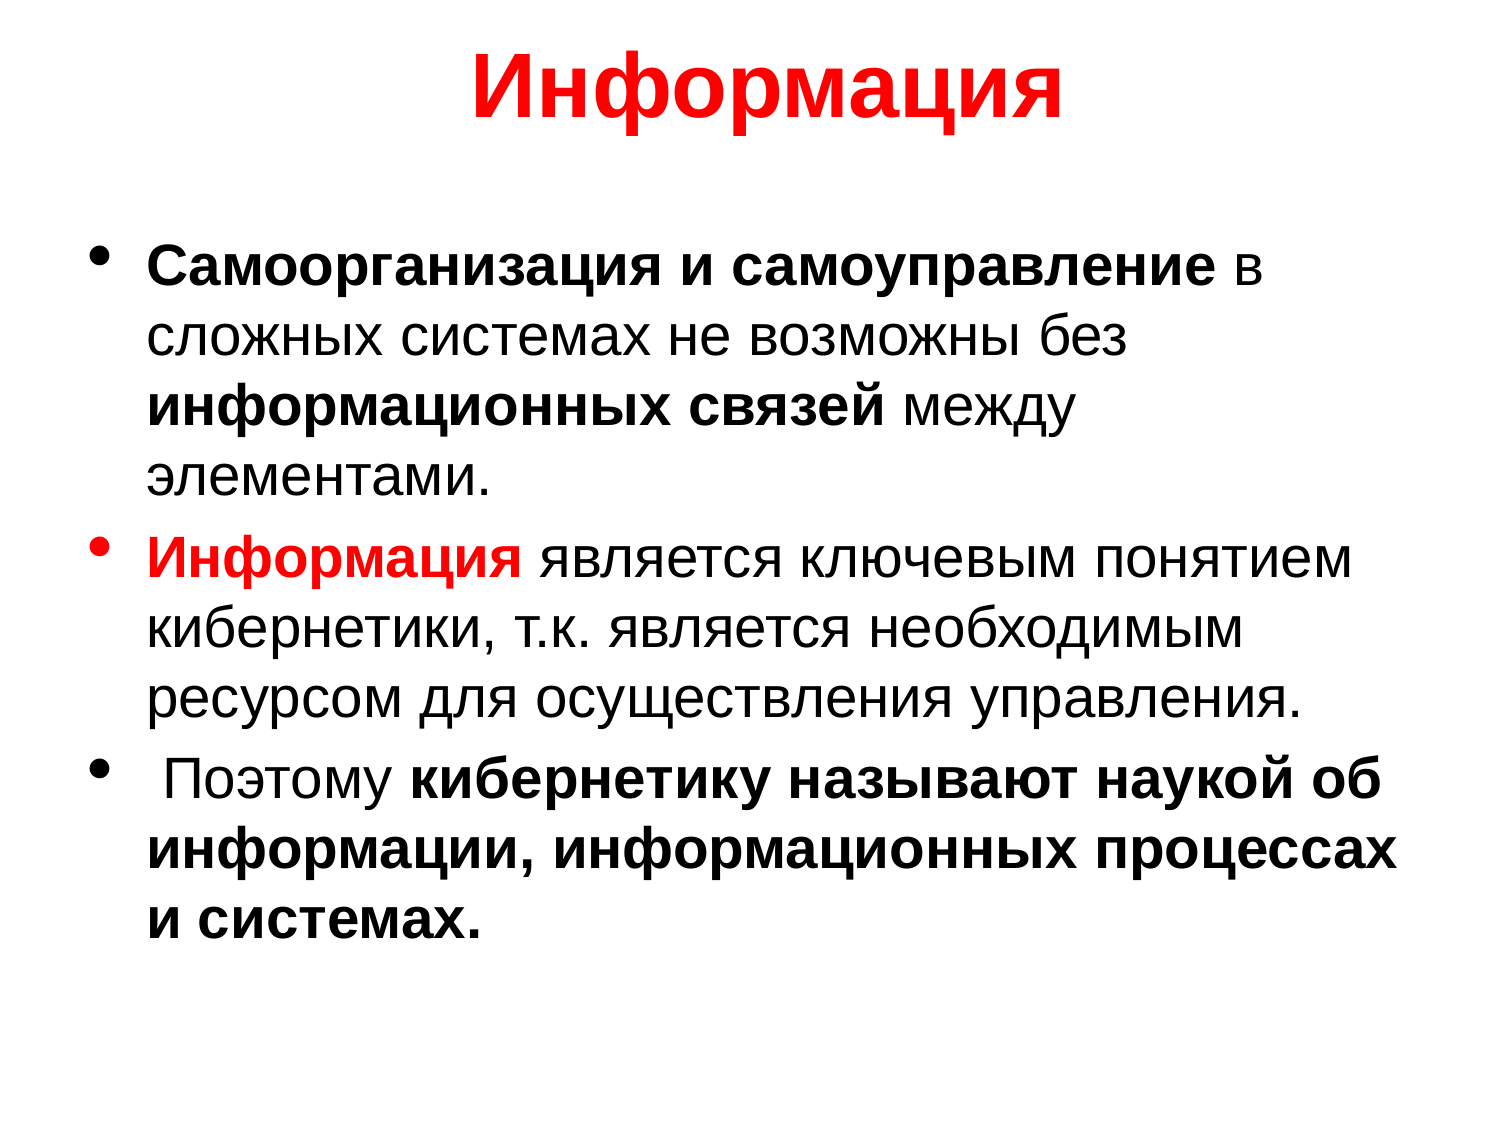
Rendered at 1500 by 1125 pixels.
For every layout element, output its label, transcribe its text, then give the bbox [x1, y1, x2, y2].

text_box Информация [112, 54, 1425, 173]
text_box Самоорганизация и самоуправление в сложных системах не возможны без информационных связей между элементами. Информация является ключевым понятием кибернетики, т.к. является необходимым ресурсом для осуществления управления. Поэтому кибернетику называют наукой об информации, информационных процессах и системах. [75, 219, 1425, 1005]
